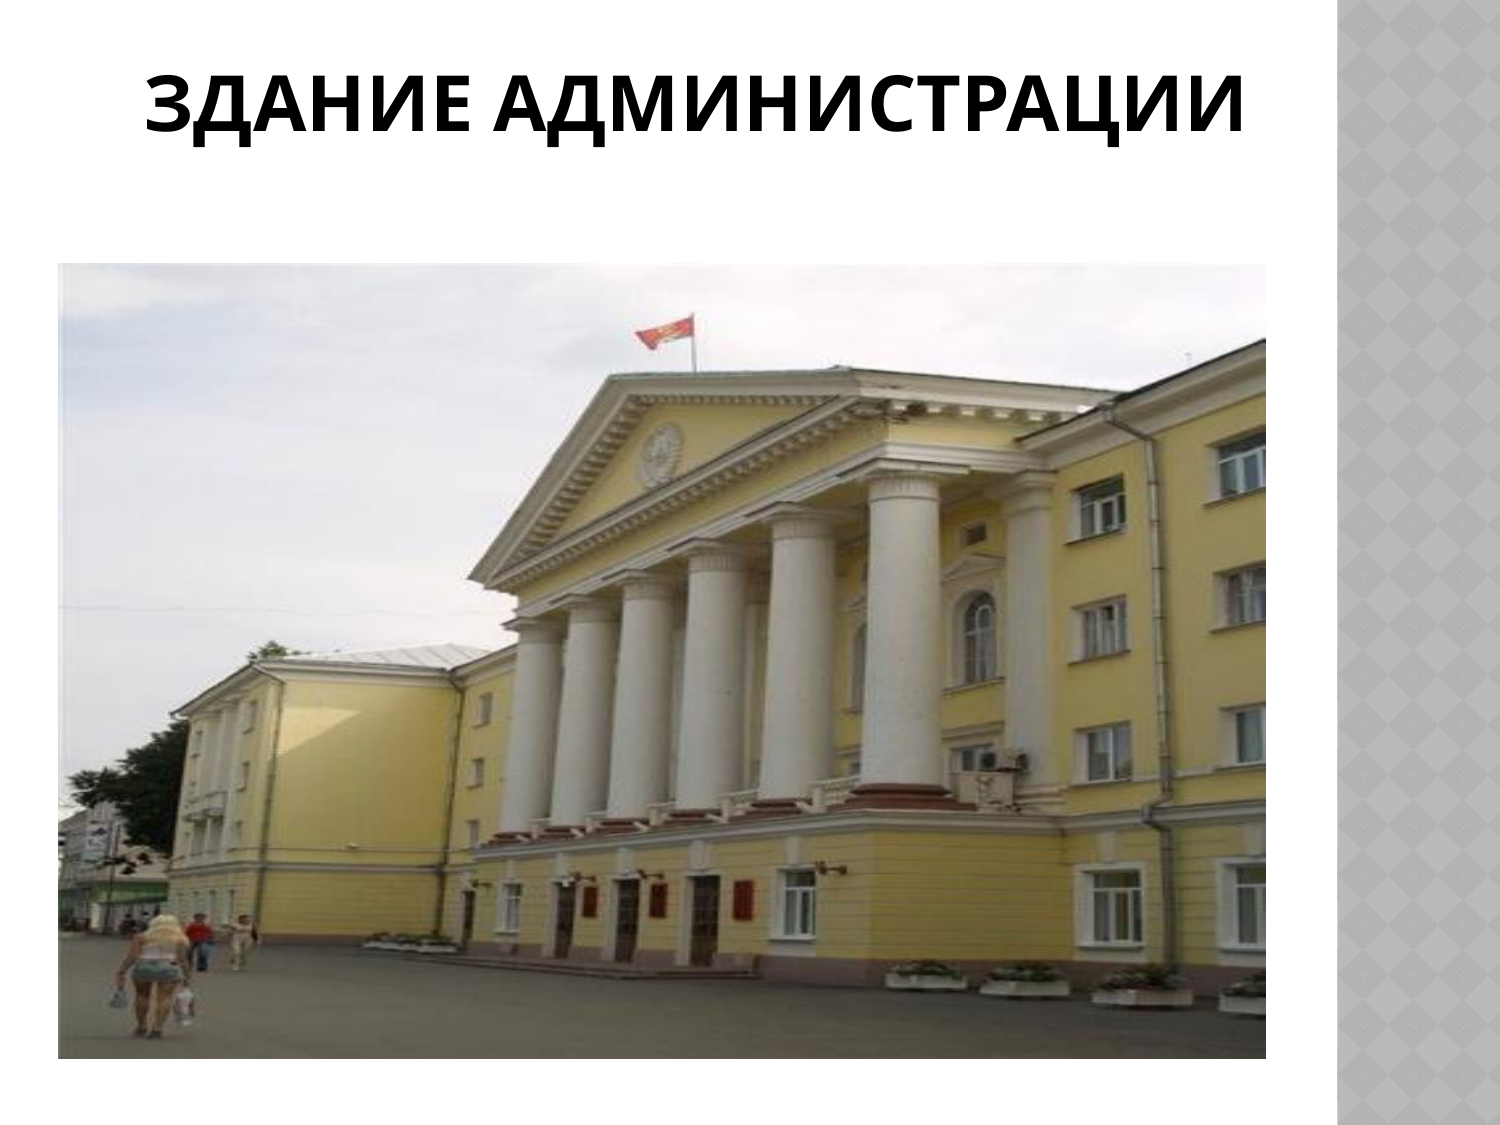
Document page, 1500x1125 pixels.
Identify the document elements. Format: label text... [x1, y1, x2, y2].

title здание администрации [75, 52, 1263, 240]
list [58, 263, 1266, 1060]
